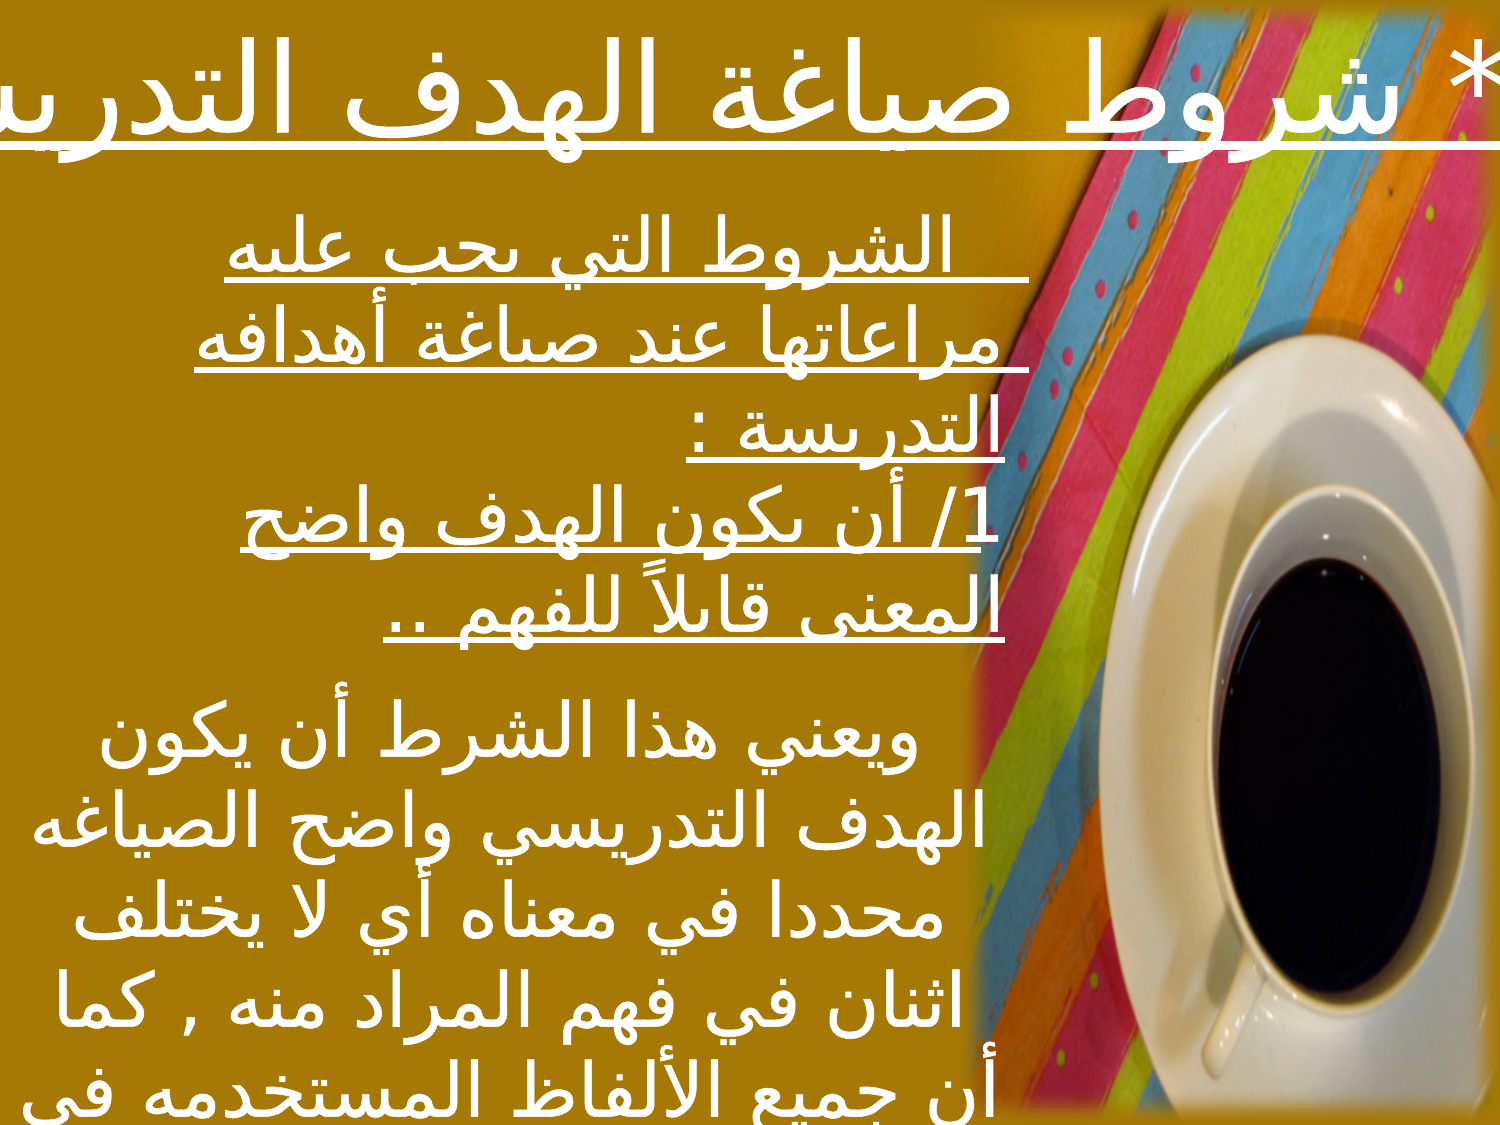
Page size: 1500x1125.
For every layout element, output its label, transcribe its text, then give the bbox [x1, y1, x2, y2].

picture [960, 0, 1500, 1125]
text_box * شروط صياغة الهدف التدريسي : [0, 0, 958, 165]
text_box الشروط التي يجب عليه مراعاتها عند صياغة أهدافه التدريسة : 1/ أن يكون الهدف واضح المعنى قابلاً للفهم .. ويعني هذا الشرط أن يكون الهدف التدريسي واضح الصياغه محددا في معناه أي لا يختلف اثنان في فهم المراد منه , كما أن جميع الألفاظ المستخدمه في صياغته يجب أن لا تفهم بأكثر من معنى واحد ولذلك عادة ما يشتمل الهدف الجيد على(فعل) واحد يصف عمل أو سلوك محدد يقوم به المتعلم كما يتضمن في معظم الأحوال (مفعولا به) .. [0, 189, 955, 1125]
